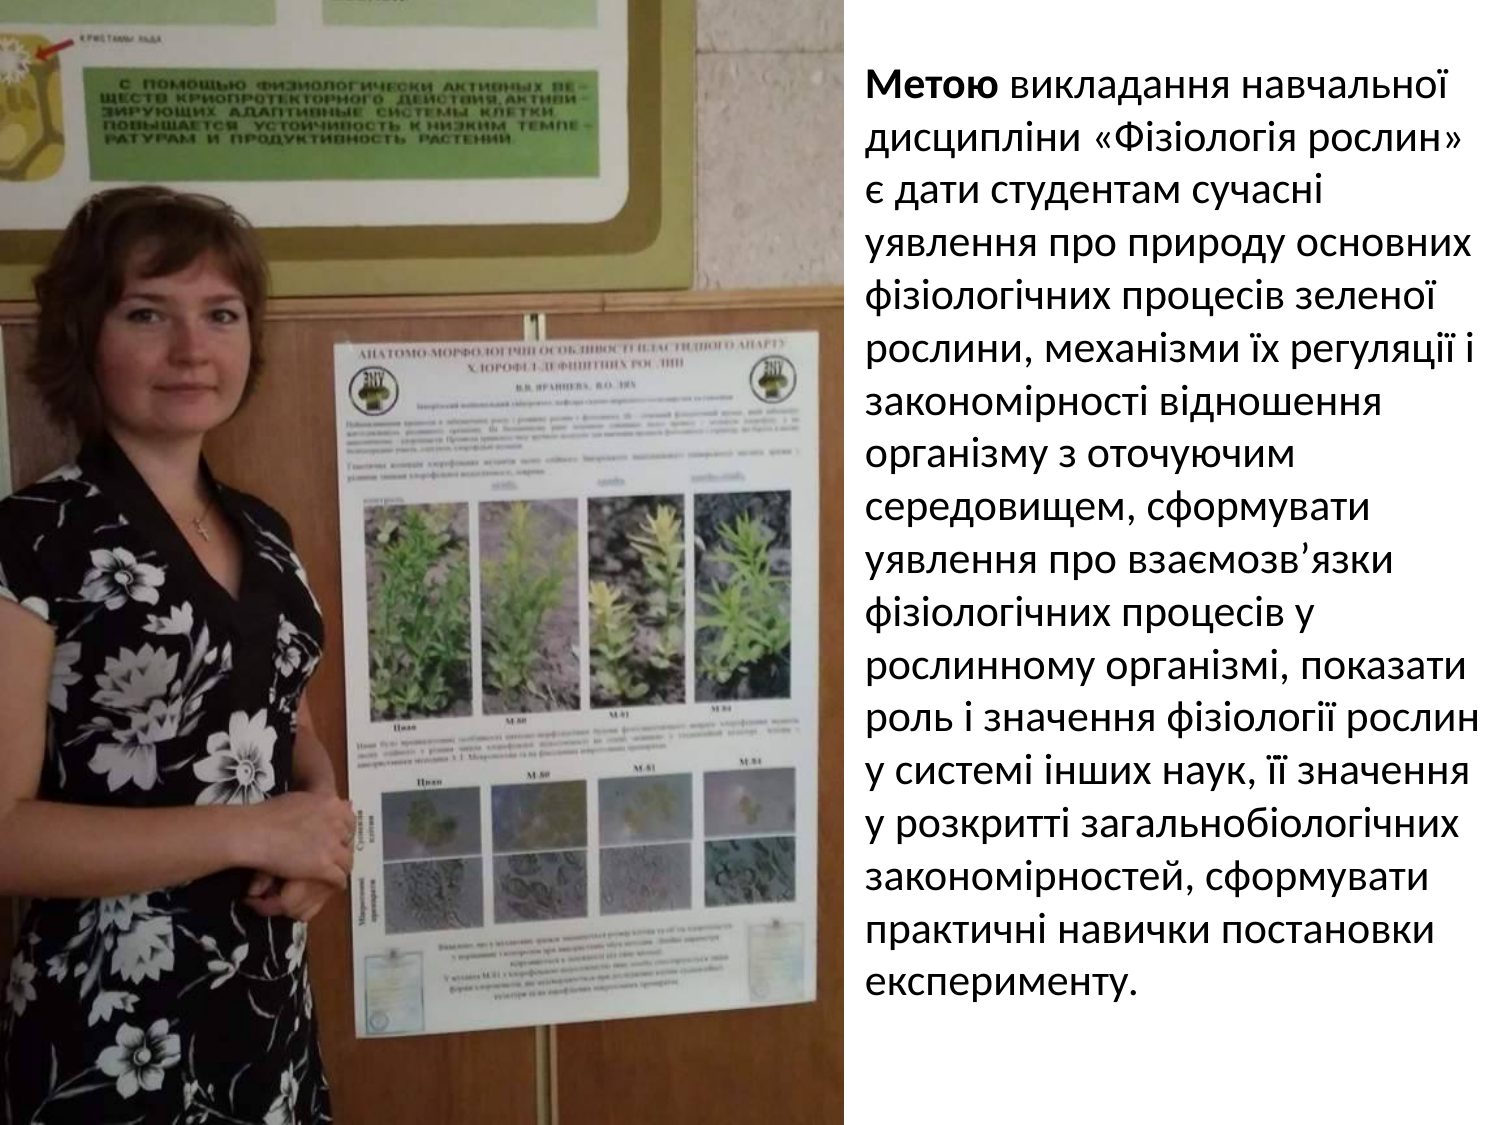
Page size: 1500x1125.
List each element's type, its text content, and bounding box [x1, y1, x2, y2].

list Метою викладання навчальної дисципліни «Фізіологія рослин» є дати студентам сучасні уявлення про природу основних фізіологічних процесів зеленої рослини, механізми їх регуляції і закономірності відношення організму з оточуючим середовищем, сформувати уявлення про взаємозв’язки фізіологічних процесів у рослинному організмі, показати роль і значення фізіології рослин у системі інших наук, її значення у розкритті загальнобіологічних закономірностей, сформувати практичні навички постановки експерименту. [848, 46, 1500, 1090]
picture [0, 0, 844, 1125]
